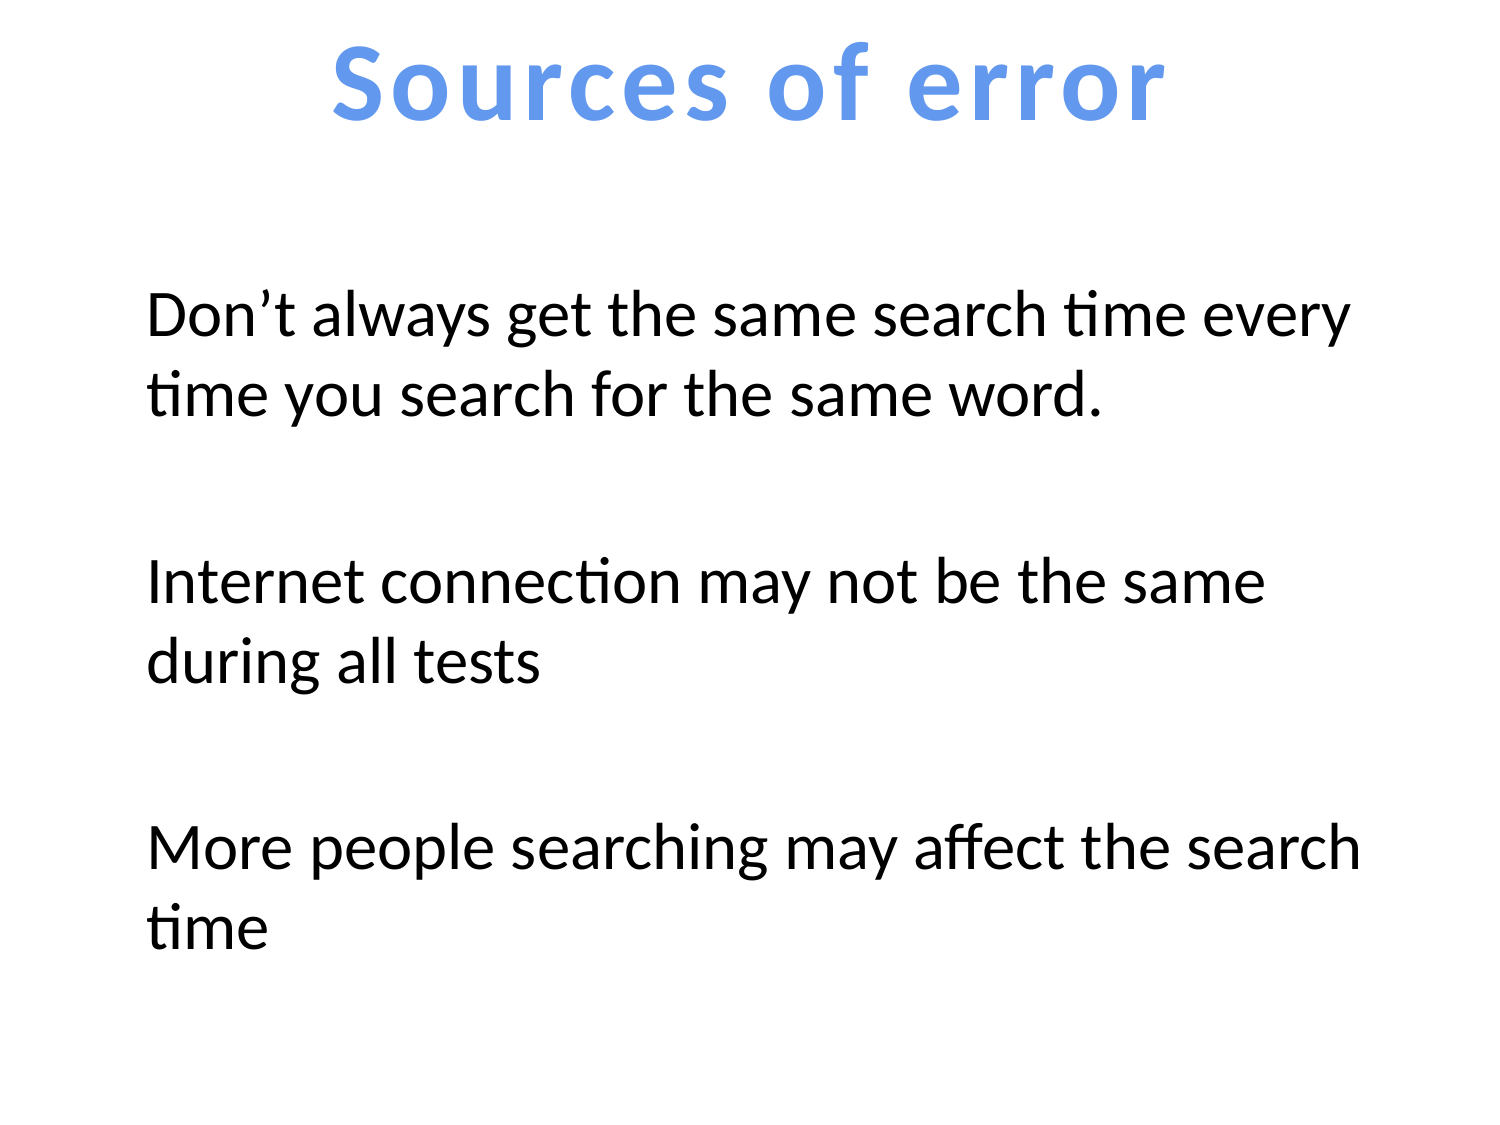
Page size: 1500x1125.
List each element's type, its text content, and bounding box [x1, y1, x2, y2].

text_box Sources of error [315, 0, 1184, 150]
list Don’t always get the same search time every time you search for the same word. Internet connection may not be the same during all tests More people searching may affect the search time [75, 262, 1425, 1005]
